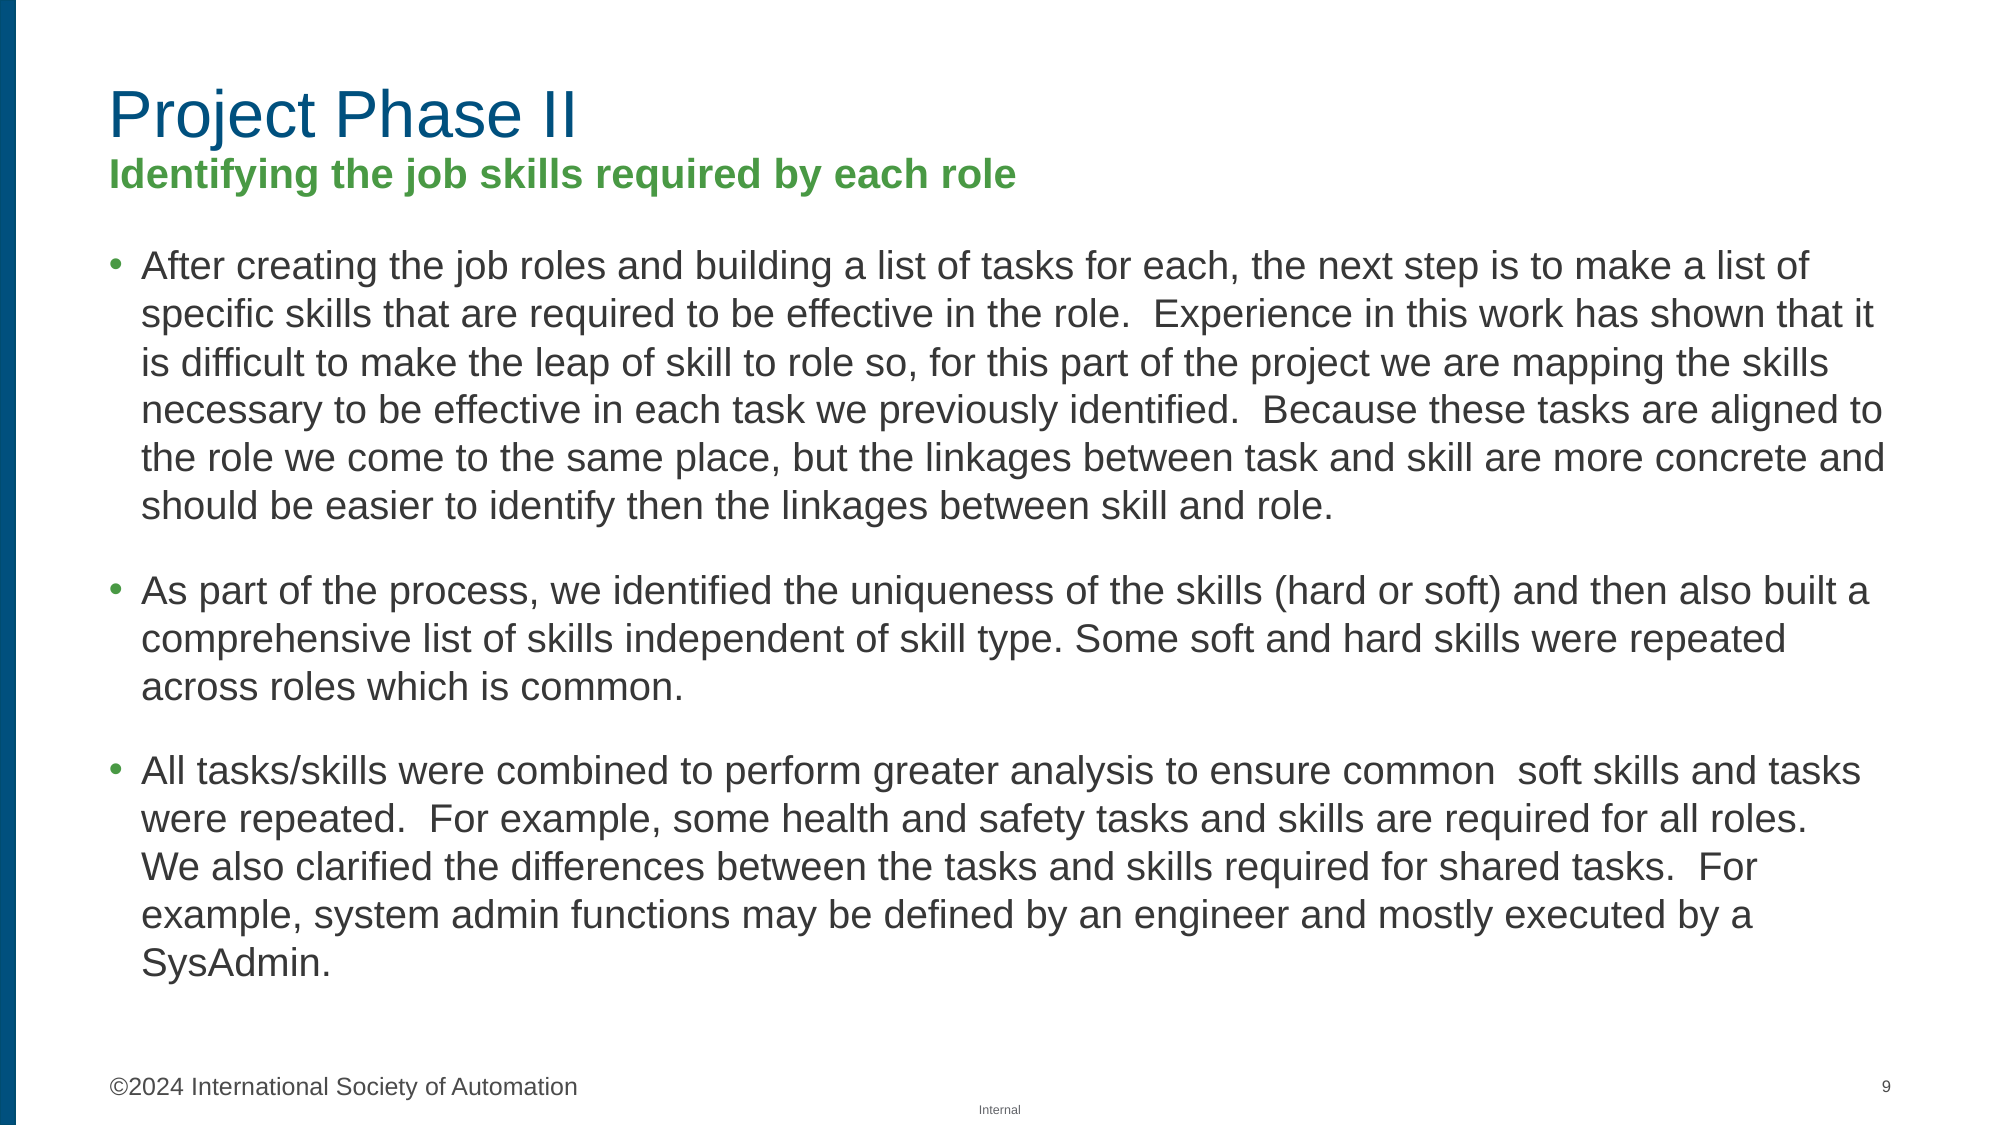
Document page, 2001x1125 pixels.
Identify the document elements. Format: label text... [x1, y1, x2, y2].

list After creating the job roles and building a list of tasks for each, the next step is to make a list of specific skills that are required to be effective in the role. Experience in this work has shown that it is difficult to make the leap of skill to role so, for this part of the project we are mapping the skills necessary to be effective in each task we previously identified. Because these tasks are aligned to the role we come to the same place, but the linkages between task and skill are more concrete and should be easier to identify then the linkages between skill and role. As part of the process, we identified the uniqueness of the skills (hard or soft) and then also built a comprehensive list of skills independent of skill type. Some soft and hard skills were repeated across roles which is common. All tasks/skills were combined to perform greater analysis to ensure common soft skills and tasks were repeated. For example, some health and safety tasks and skills are required for all roles. We also clarified the differences between the tasks and skills required for shared tasks. For example, system admin functions may be defined by an engineer and mostly executed by a SysAdmin. [93, 232, 1907, 1000]
title Project Phase II Identifying the job skills required by each role [93, 93, 1819, 184]
slide_number 9 [1456, 1071, 1907, 1100]
